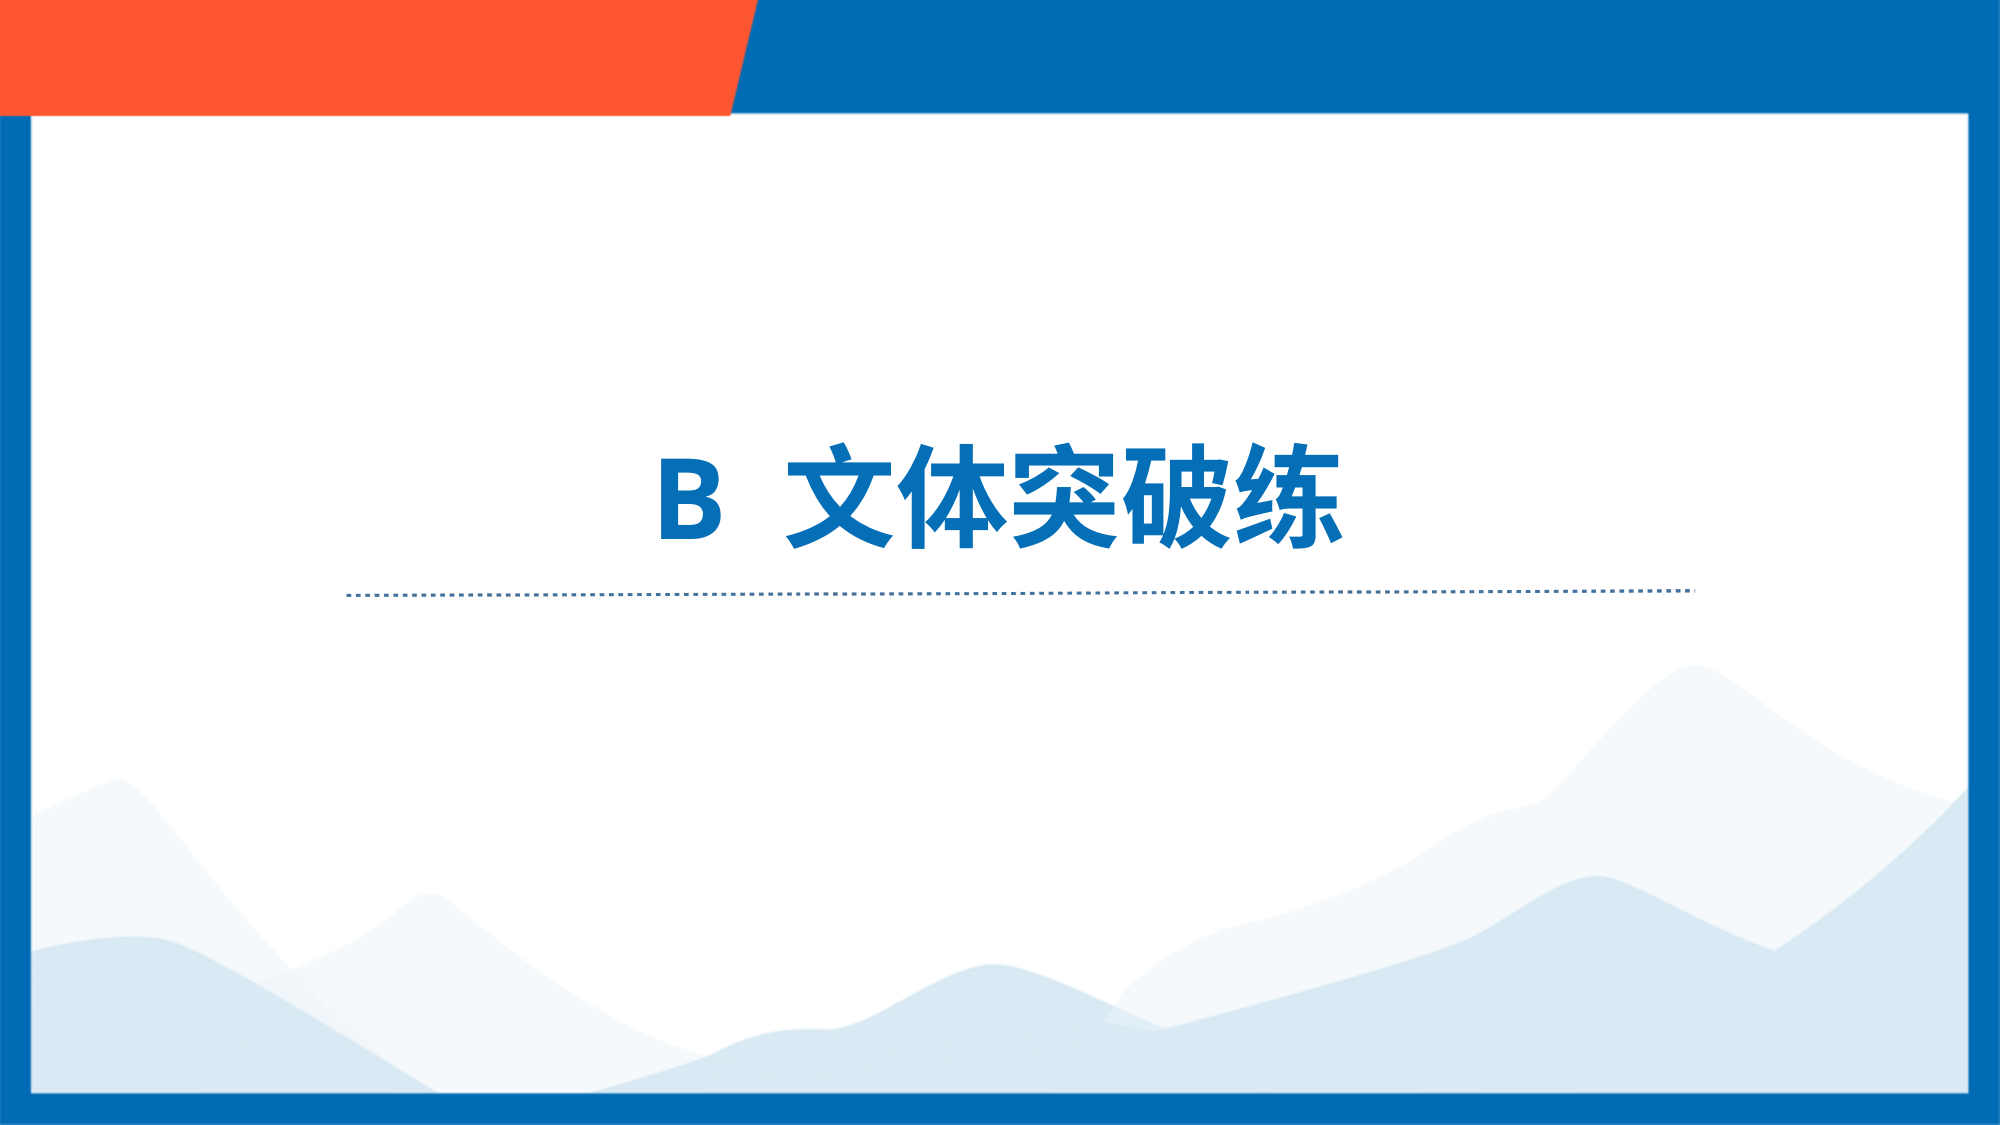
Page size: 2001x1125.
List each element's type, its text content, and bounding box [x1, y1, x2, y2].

text_box B 文体突破练 [35, 411, 1962, 563]
picture [0, 0, 2000, 1125]
